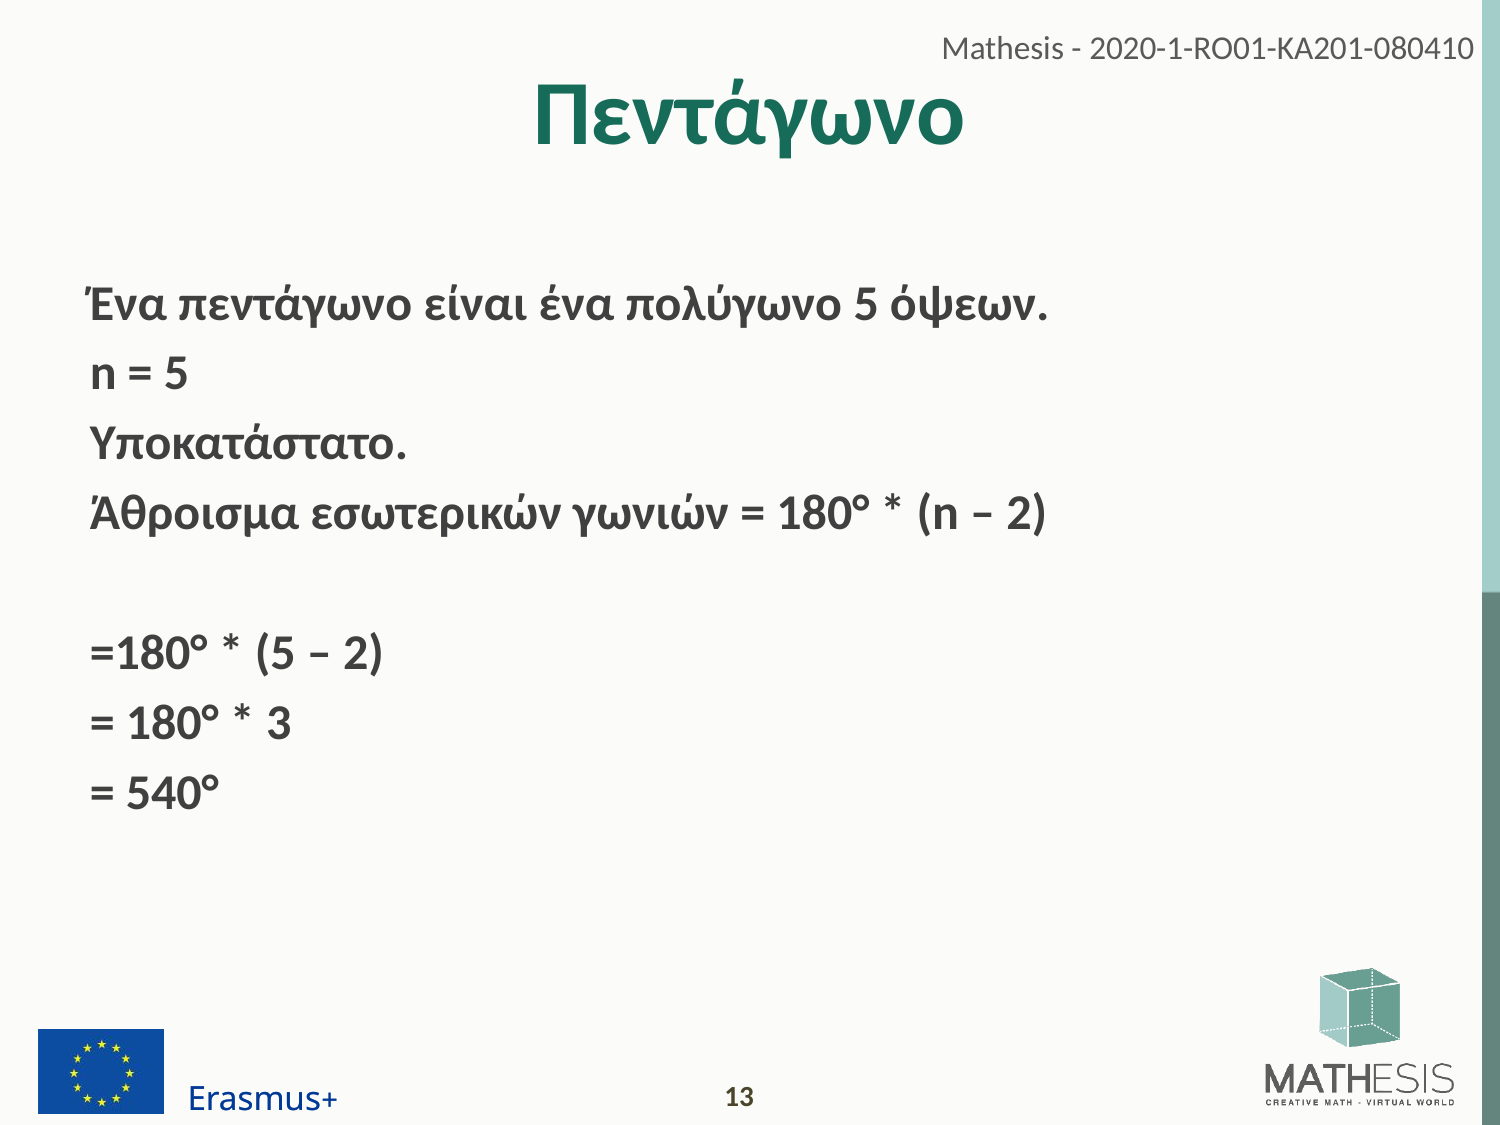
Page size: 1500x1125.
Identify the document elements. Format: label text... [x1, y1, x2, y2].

title Πεντάγωνο [75, 45, 1425, 233]
list Ένα πεντάγωνο είναι ένα πολύγωνο 5 όψεων. n = 5 Υποκατάστατο. Άθροισμα εσωτερικών γωνιών = 180° * (n – 2) =180° * (5 – 2) = 180° * 3 = 540° [75, 262, 1425, 1005]
picture [38, 1029, 164, 1114]
